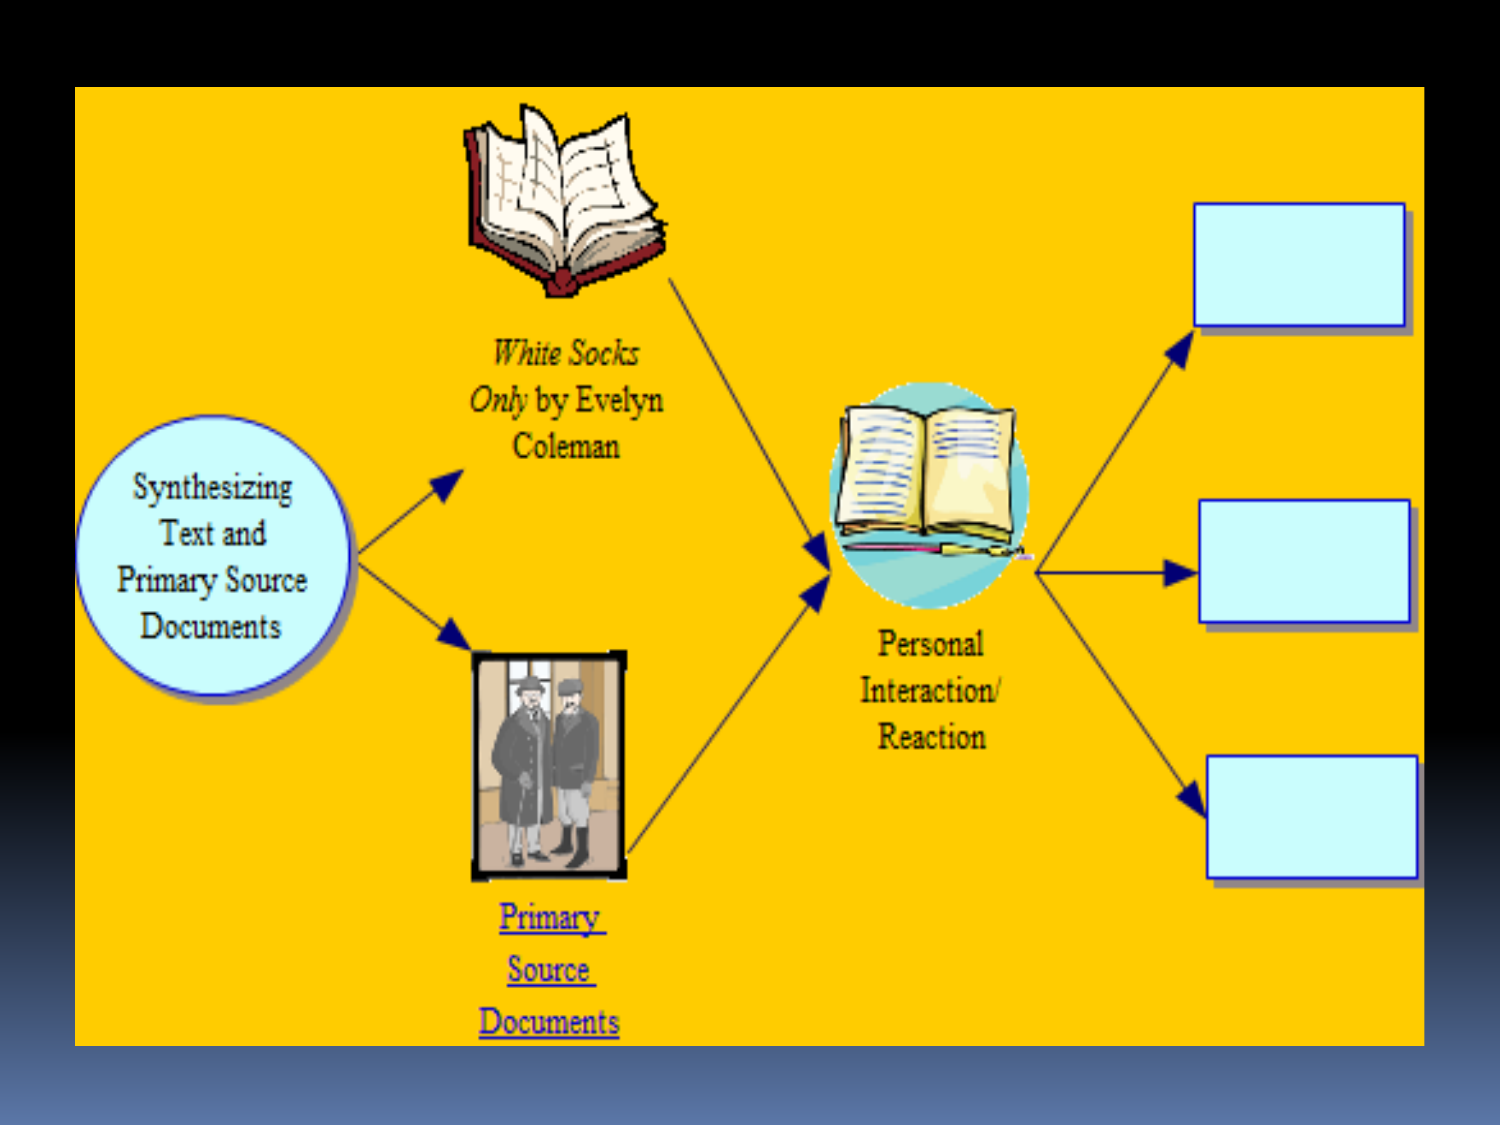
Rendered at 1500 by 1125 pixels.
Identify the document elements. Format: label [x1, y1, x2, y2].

picture [74, 86, 1427, 1051]
